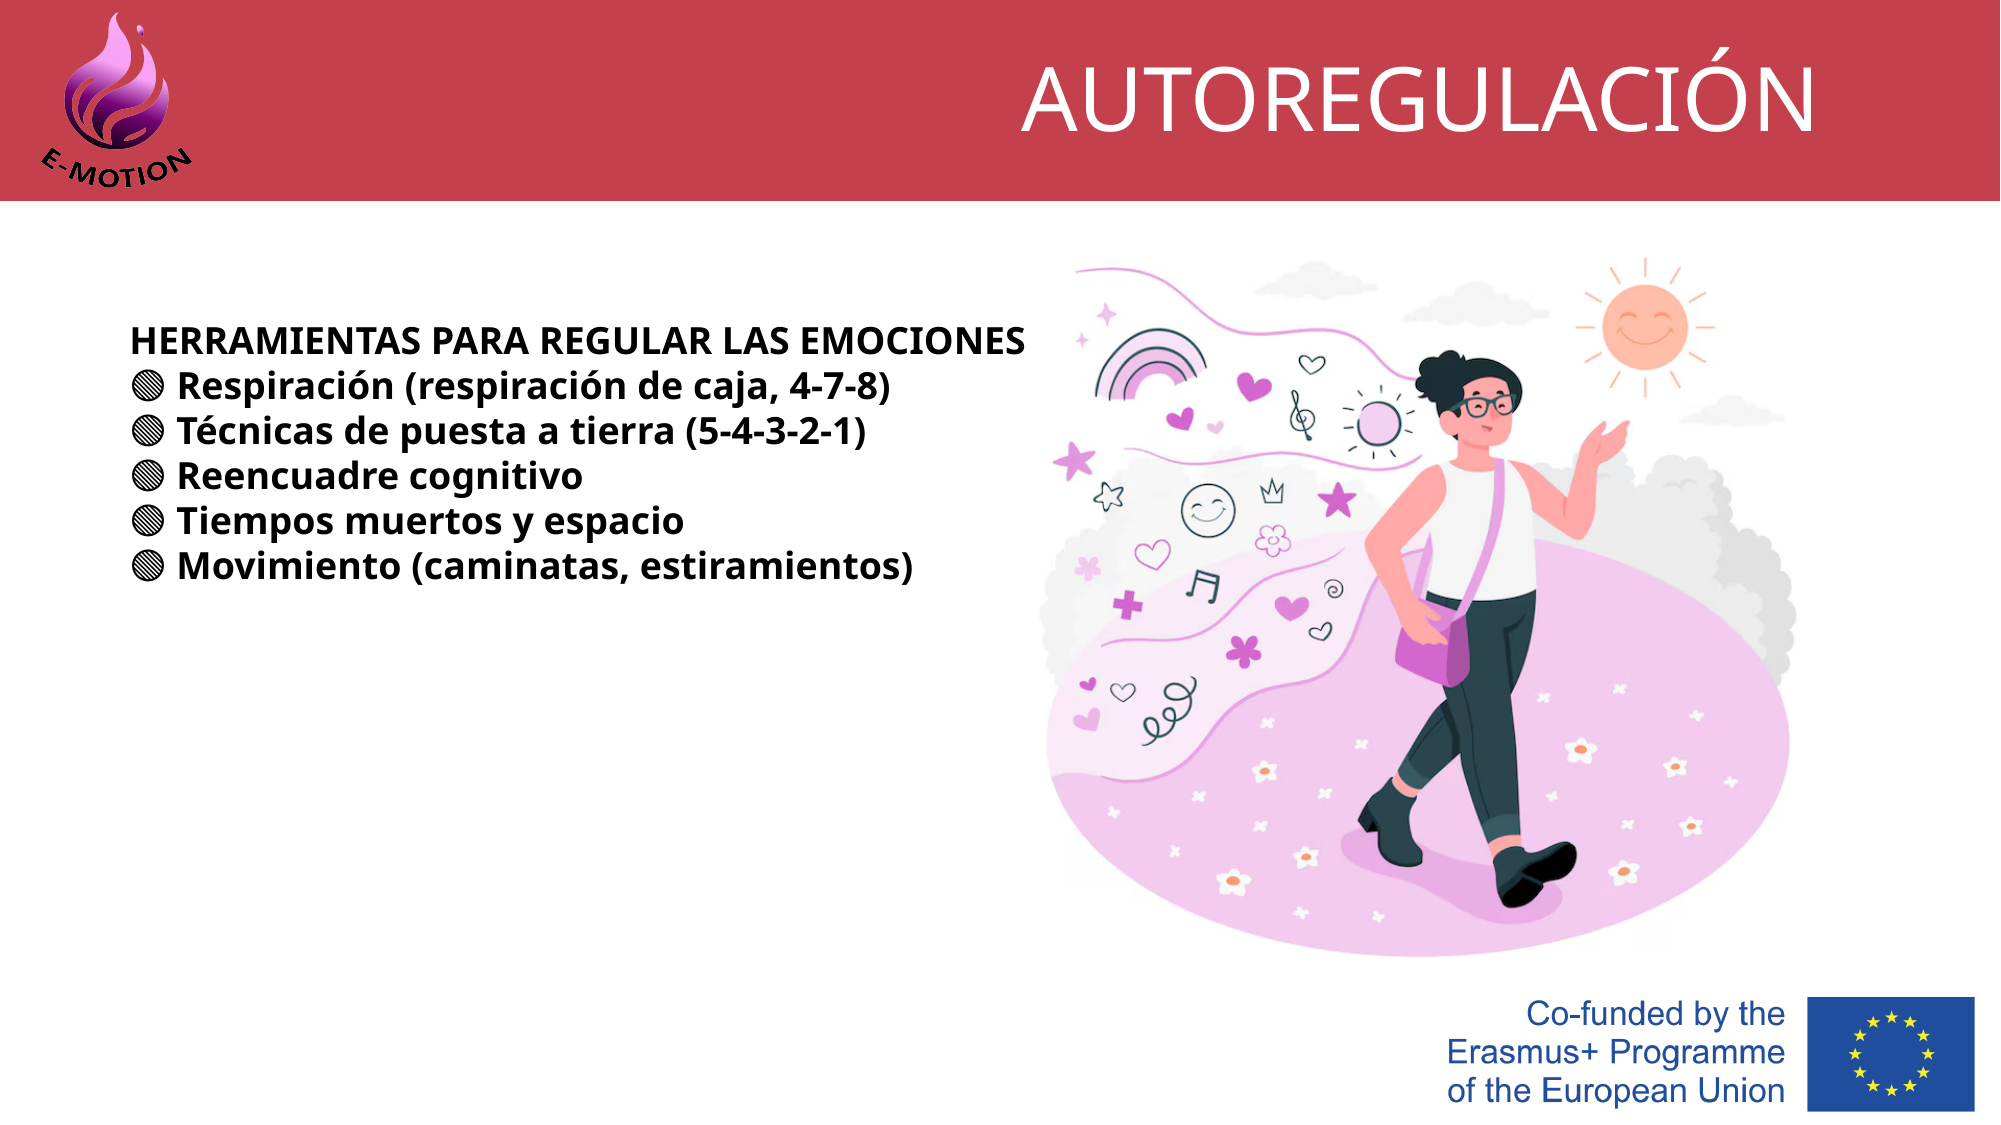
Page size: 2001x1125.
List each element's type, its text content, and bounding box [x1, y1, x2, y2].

text_box HERRAMIENTAS PARA REGULAR LAS EMOCIONES 🟢 Respiración (respiración de caja, 4-7-8) 🟢 Técnicas de puesta a tierra (5-4-3-2-1) 🟢 Reencuadre cognitivo 🟢 Tiempos muertos y espacio 🟢 Movimiento (caminatas, estiramientos) [114, 310, 1032, 595]
text_box AUTOREGULACIÓN [576, 35, 1836, 311]
picture [1032, 218, 1804, 991]
picture [0, 0, 253, 247]
